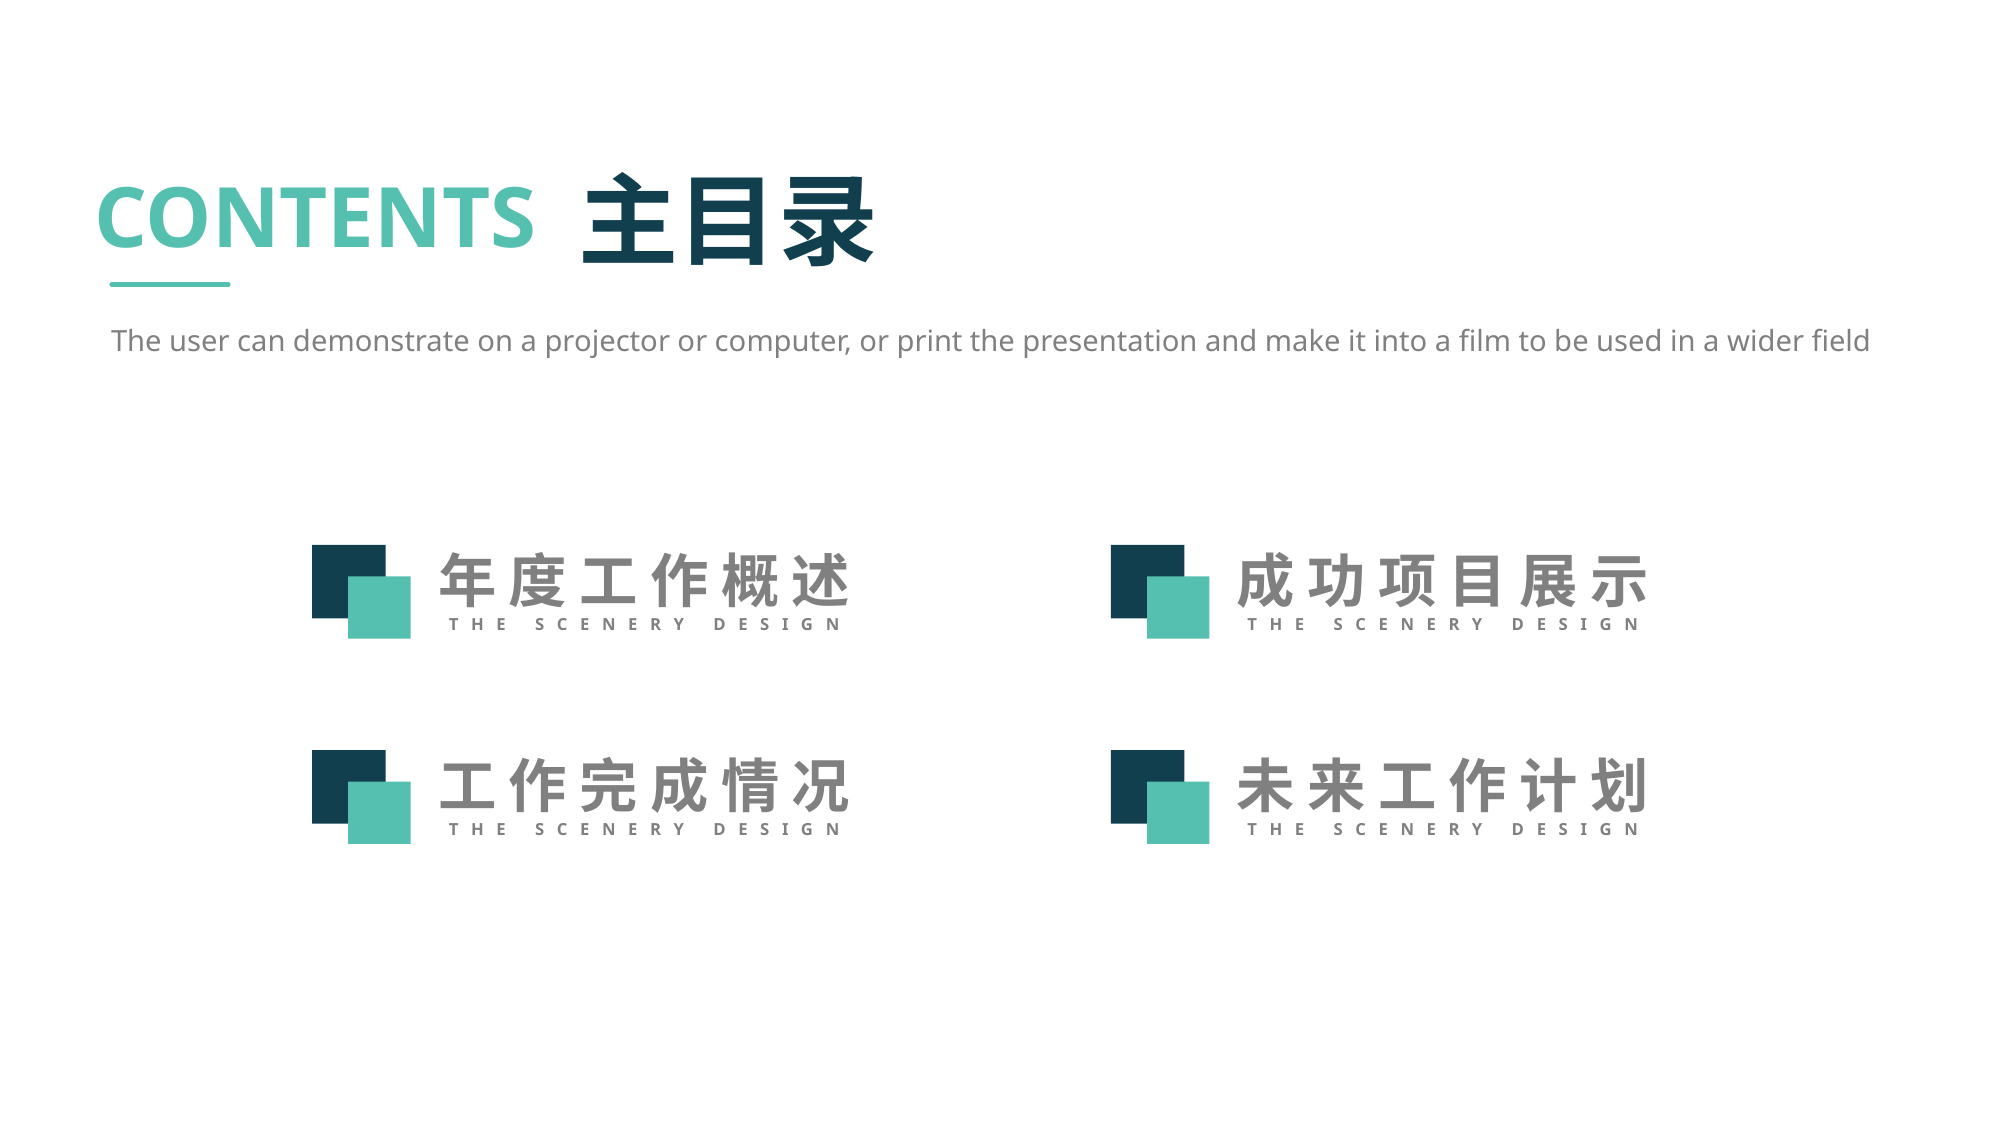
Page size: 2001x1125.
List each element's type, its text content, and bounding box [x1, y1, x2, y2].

text_box The user can demonstrate on a projector or computer, or print the presentation and make it into a film to be used in a wider field [96, 315, 1925, 366]
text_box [1110, 536, 1673, 643]
text_box CONTENTS [79, 157, 552, 272]
text_box 主目录 [563, 150, 894, 285]
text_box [312, 536, 874, 643]
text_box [1110, 741, 1673, 848]
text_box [312, 741, 874, 848]
